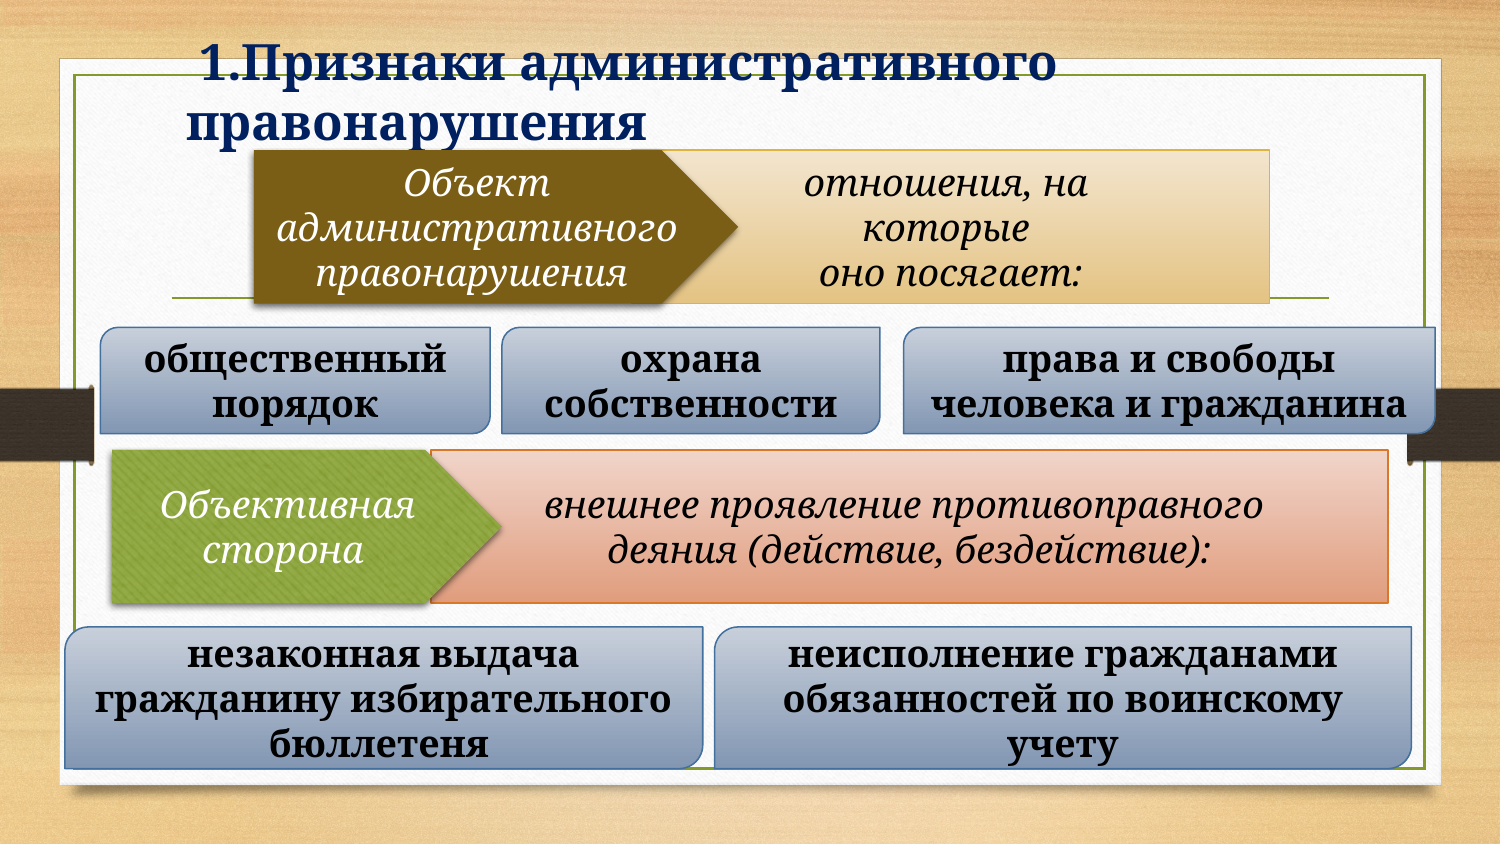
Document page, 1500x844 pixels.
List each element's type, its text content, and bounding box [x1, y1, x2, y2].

title 1.Признаки административного правонарушения [171, 0, 1447, 121]
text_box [64, 449, 1412, 769]
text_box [100, 149, 1436, 434]
picture [0, 0, 1500, 844]
